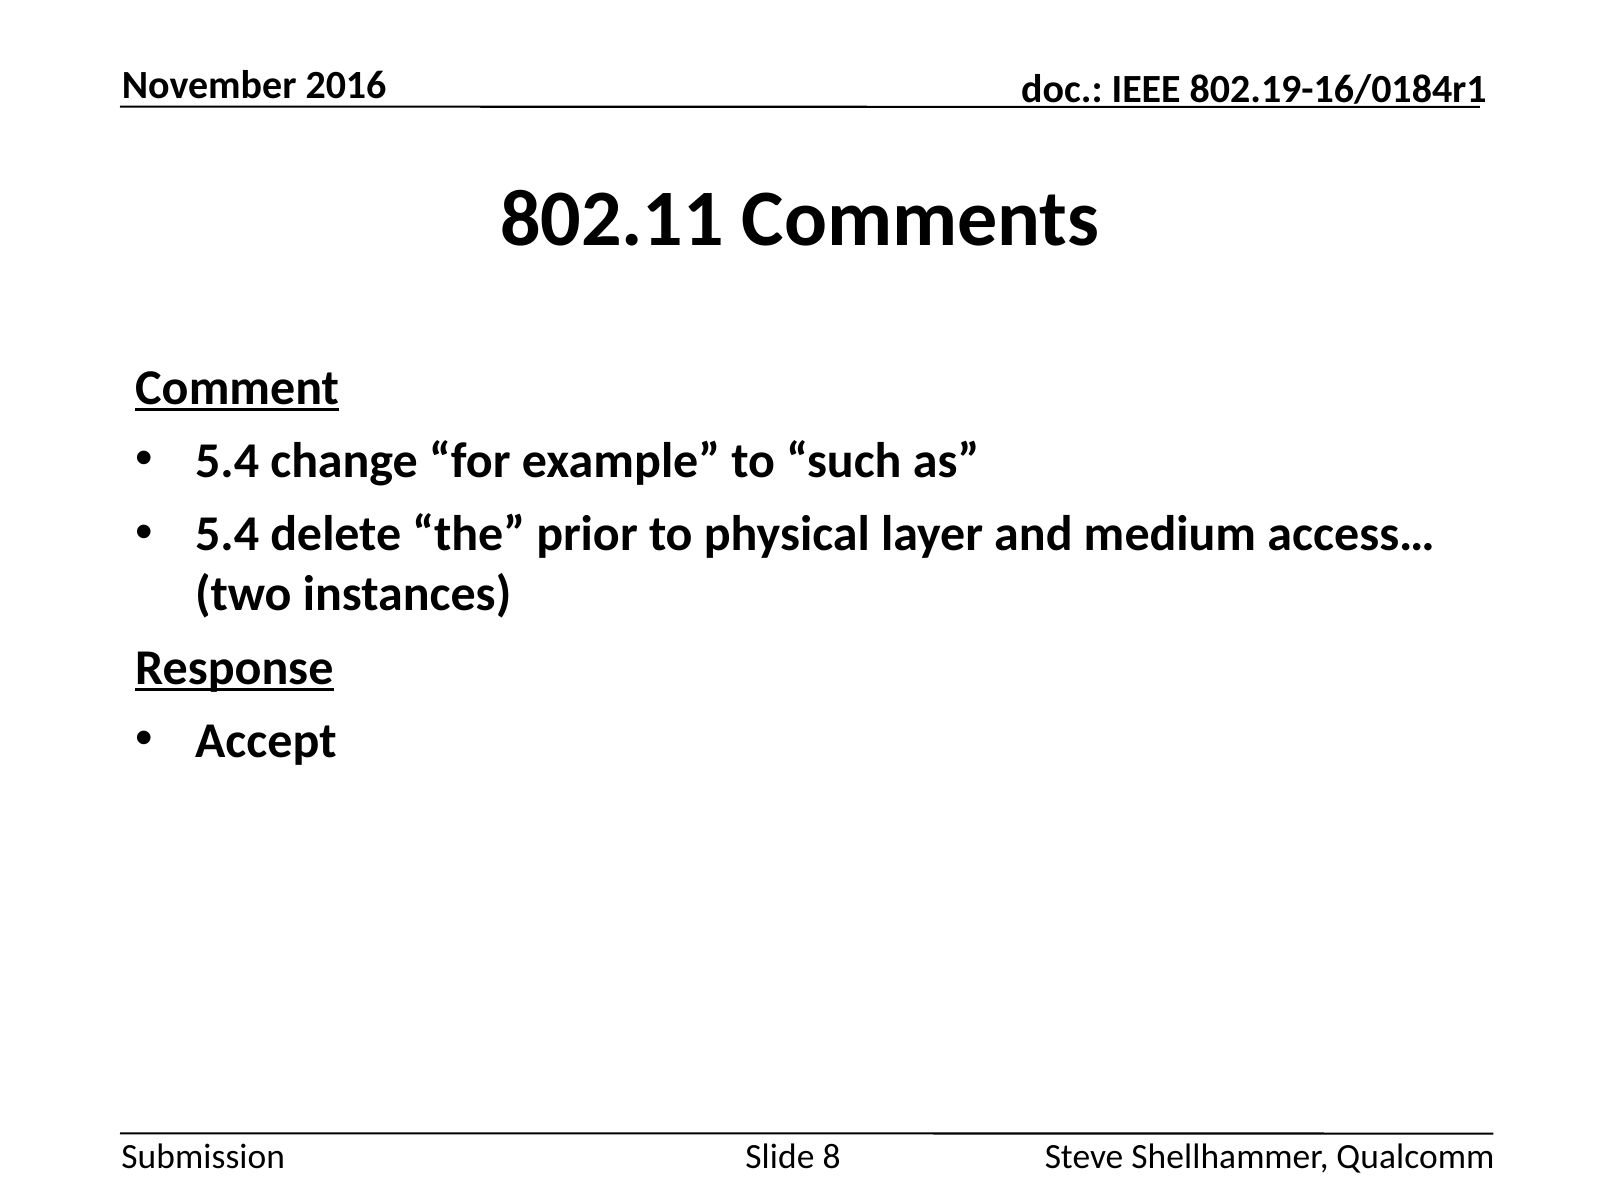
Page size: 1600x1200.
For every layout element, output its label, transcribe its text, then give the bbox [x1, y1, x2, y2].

footer Steve Shellhammer, Qualcomm [937, 1132, 1495, 1174]
slide_number Slide 8 [733, 1132, 854, 1197]
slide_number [121, 58, 451, 107]
title 802.11 Comments [119, 119, 1480, 307]
list Comment 5.4 change “for example” to “such as” 5.4 delete “the” prior to physical layer and medium access…(two instances) Response Accept [119, 346, 1480, 1067]
